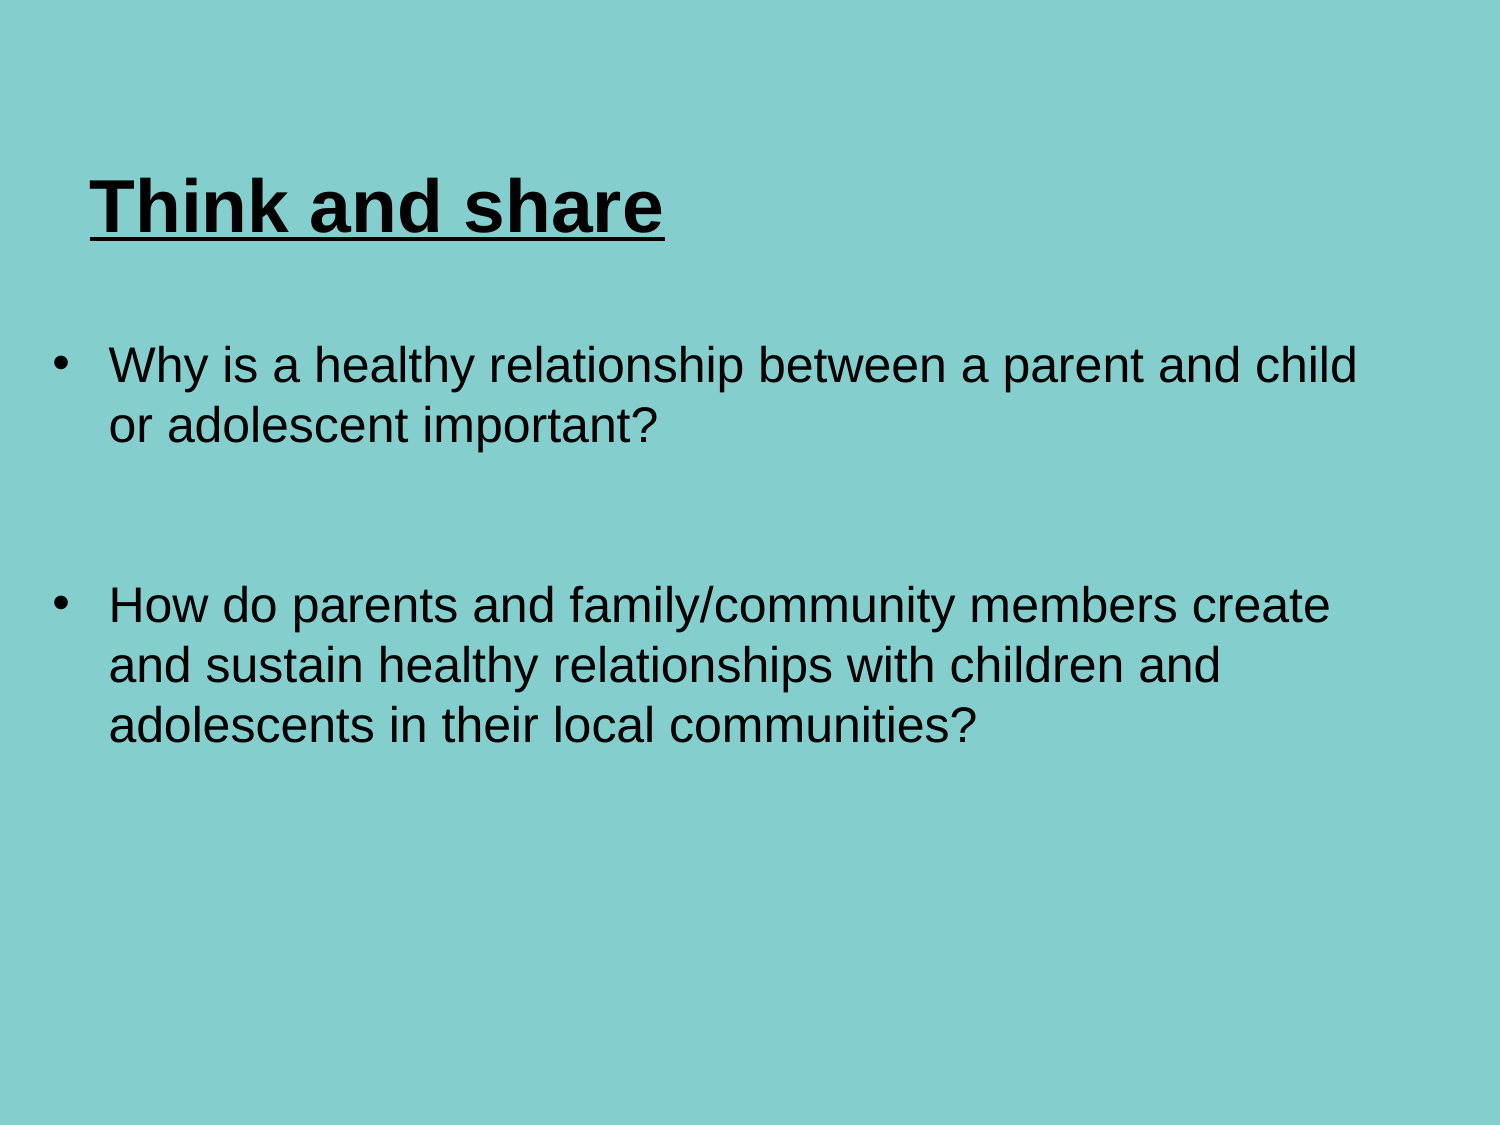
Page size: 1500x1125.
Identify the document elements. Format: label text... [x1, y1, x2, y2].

text_box Why is a healthy relationship between a parent and child or adolescent important? How do parents and family/community members create and sustain healthy relationships with children and adolescents in their local communities? [37, 324, 1388, 760]
text_box Think and share [74, 149, 1438, 350]
